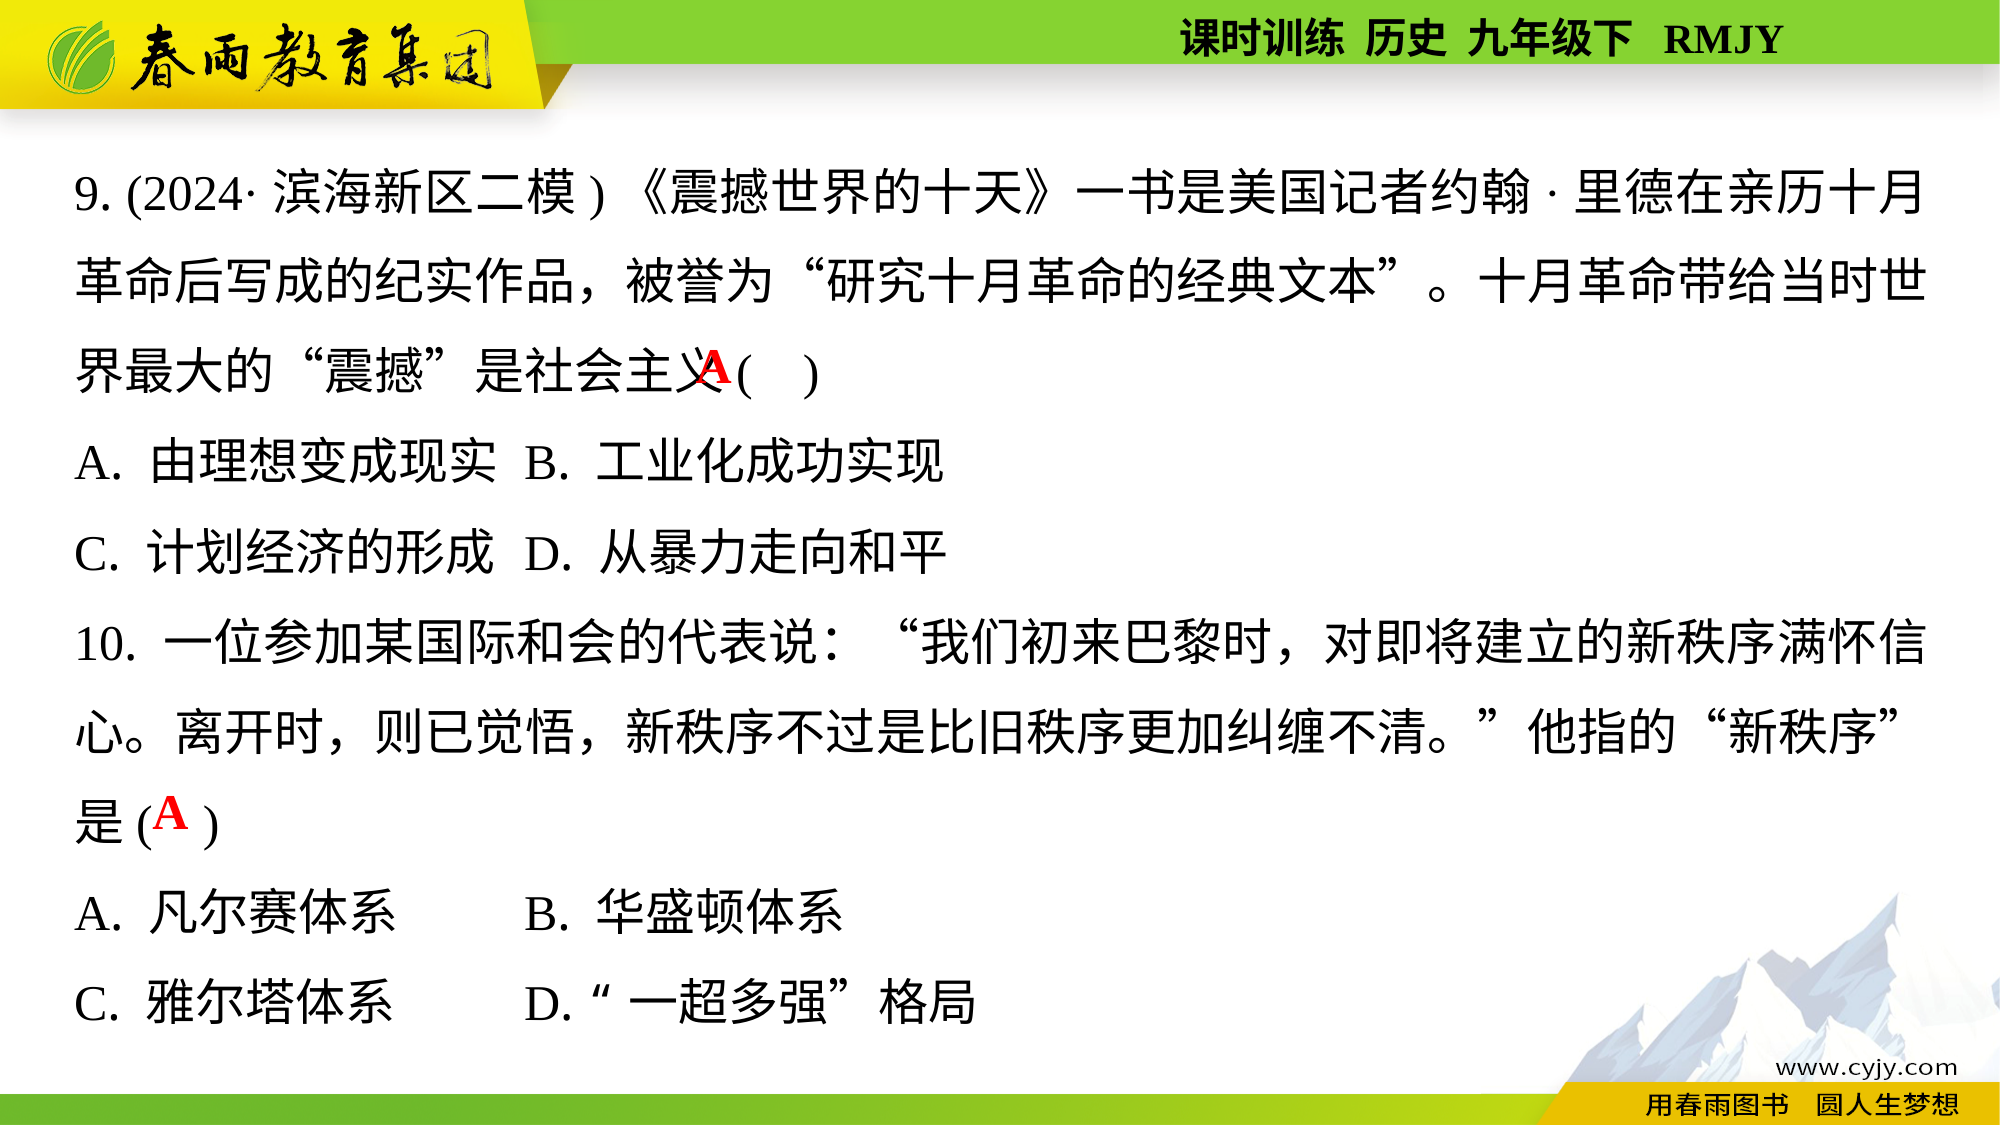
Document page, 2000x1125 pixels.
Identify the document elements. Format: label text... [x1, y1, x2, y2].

text_box A [680, 326, 748, 401]
list 9. (2024·滨海新区二模)《震撼世界的十天》一书是美国记者约翰·里德在亲历十月革命后写成的纪实作品，被誉为“研究十月革命的经典文本”。十月革命带给当时世界最大的“震撼”是社会主义( ) A. 由理想变成现实 B. 工业化成功实现 C. 计划经济的形成 D. 从暴力走向和平 10. 一位参加某国际和会的代表说：“我们初来巴黎时，对即将建立的新秩序满怀信心。离开时，则已觉悟，新秩序不过是比旧秩序更加纠缠不清。”他指的“新秩序”是( ) A. 凡尔赛体系 B. 华盛顿体系 C. 雅尔塔体系 D. “一超多强”格局 [59, 122, 1944, 1047]
picture [0, 0, 2000, 1125]
text_box A [137, 772, 205, 847]
